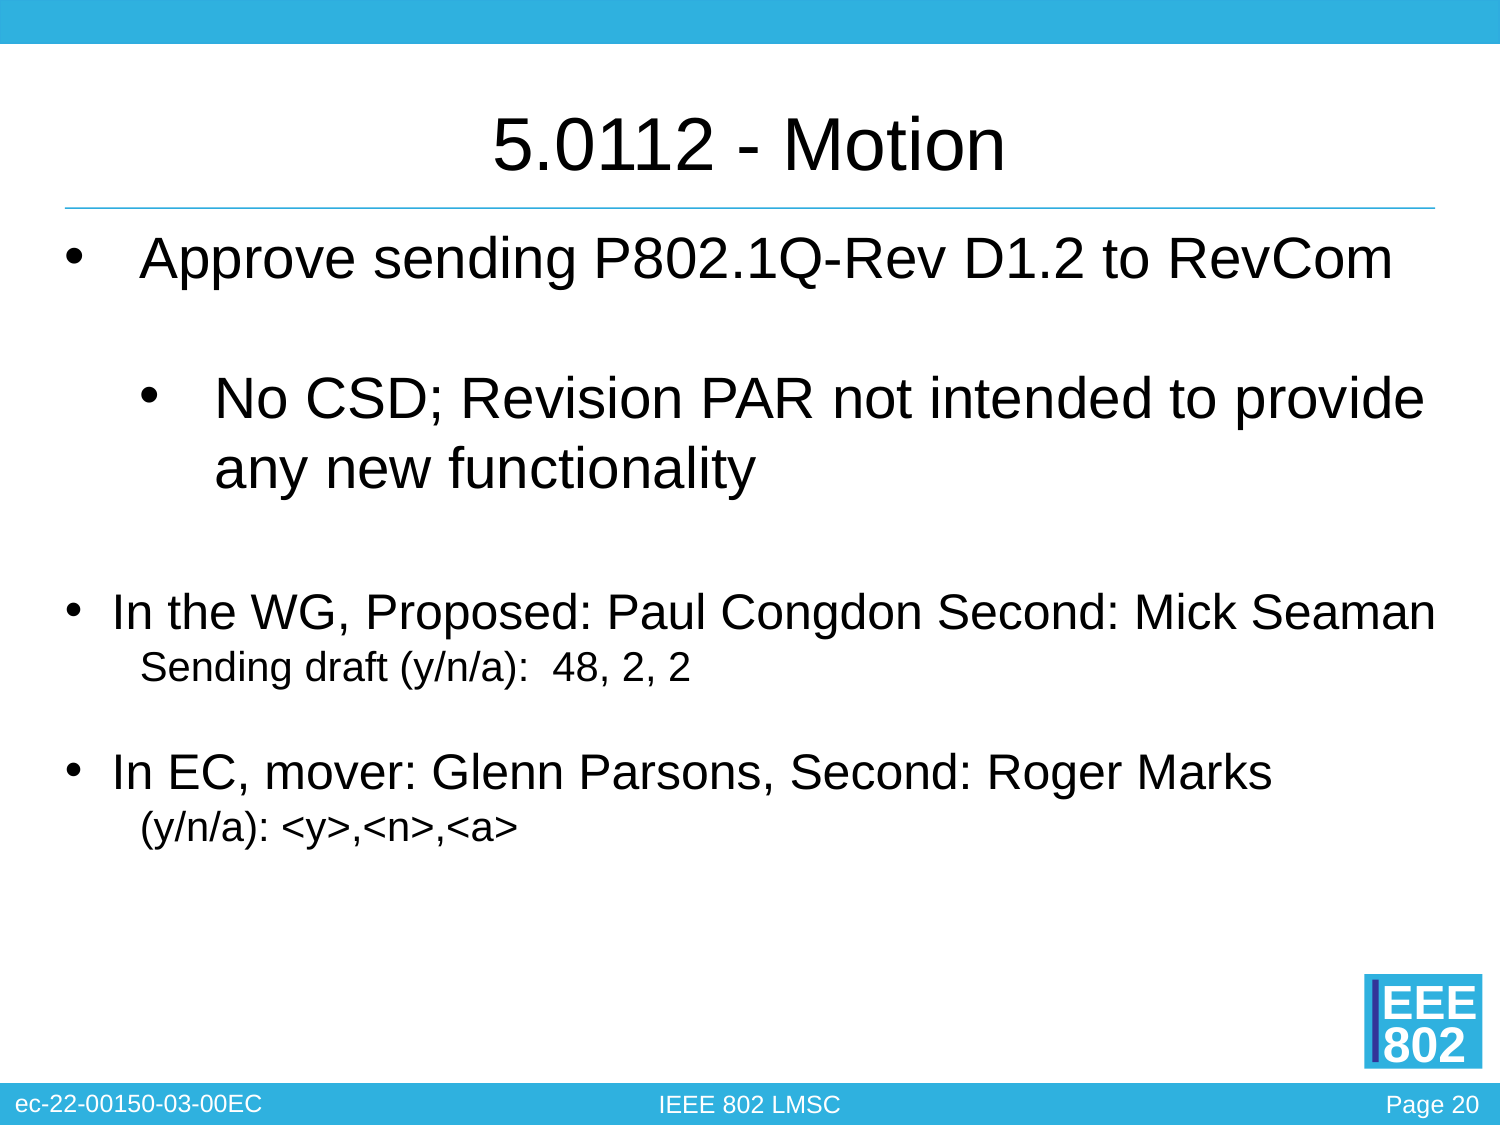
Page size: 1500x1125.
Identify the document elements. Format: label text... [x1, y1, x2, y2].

title 5.0112 - Motion [75, 75, 1425, 205]
text_box Approve sending P802.1Q-Rev D1.2 to RevCom No CSD; Revision PAR not intended to provide any new functionality In the WG, Proposed: Paul Congdon Second: Mick Seaman Sending draft (y/n/a): 48, 2, 2 In EC, mover: Glenn Parsons, Second: Roger Marks (y/n/a): <y>,<n>,<a> [49, 212, 1463, 858]
